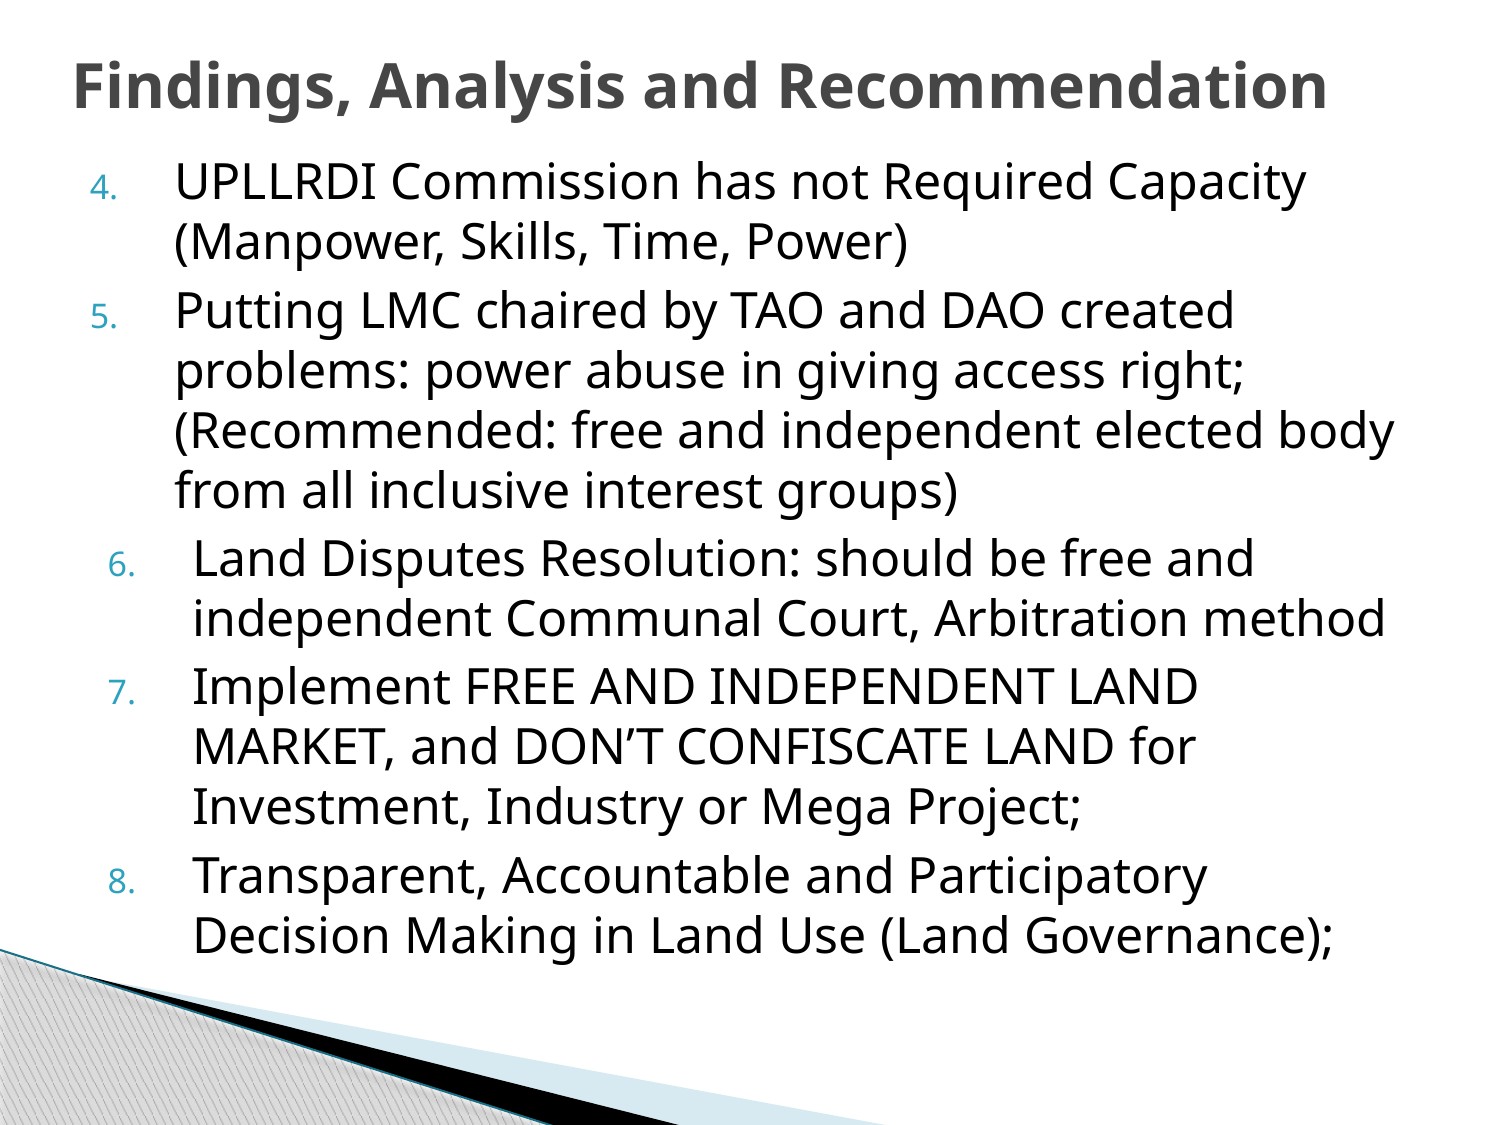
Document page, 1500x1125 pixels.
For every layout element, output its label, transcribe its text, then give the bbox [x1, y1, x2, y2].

list UPLLRDI Commission has not Required Capacity (Manpower, Skills, Time, Power) Putting LMC chaired by TAO and DAO created problems: power abuse in giving access right; (Recommended: free and independent elected body from all inclusive interest groups) Land Disputes Resolution: should be free and independent Communal Court, Arbitration method Implement FREE AND INDEPENDENT LAND MARKET, and DON’T CONFISCATE LAND for Investment, Industry or Mega Project; Transparent, Accountable and Participatory Decision Making in Land Use (Land Governance); [75, 143, 1425, 1075]
title Findings, Analysis and Recommendation [56, 24, 1444, 143]
